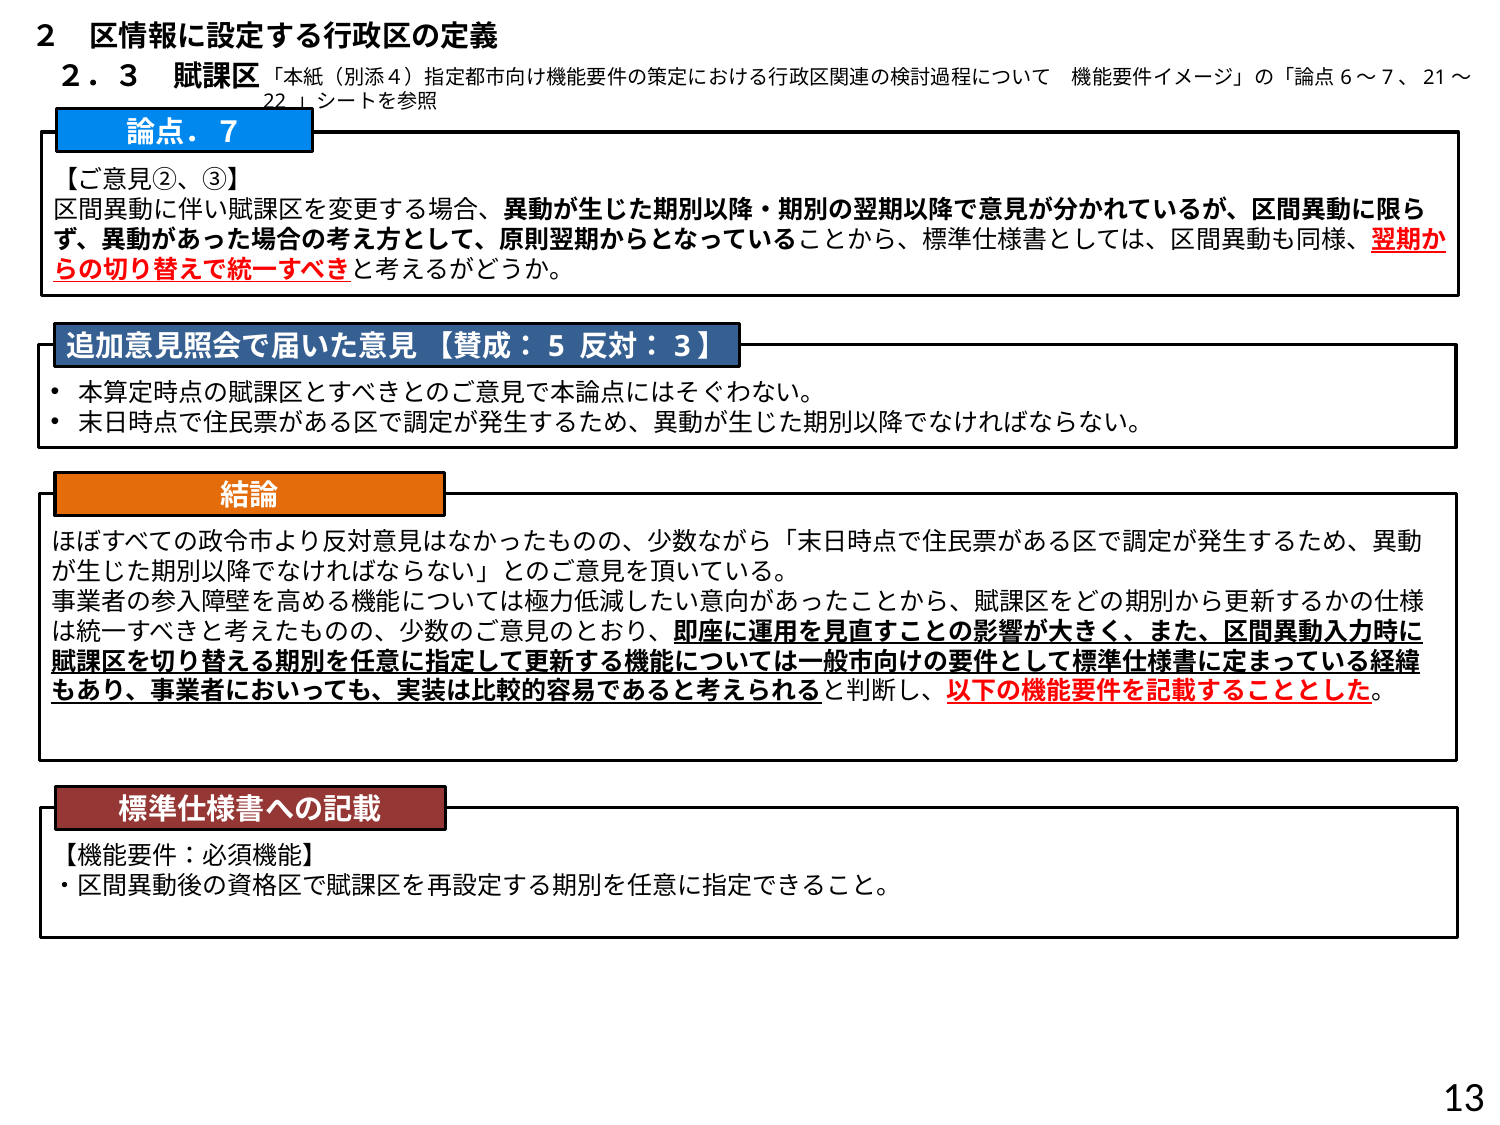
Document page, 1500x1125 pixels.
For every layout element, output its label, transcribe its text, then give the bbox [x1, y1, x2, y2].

text_box 【機能要件：必須機能】 ・区間異動後の資格区で賦課区を再設定する期別を任意に指定できること。 [40, 807, 1458, 938]
text_box 結論 [53, 470, 447, 518]
text_box ２ 区情報に設定する行政区の定義 [16, 2, 1440, 49]
text_box 本算定時点の賦課区とすべきとのご意見で本論点にはそぐわない。 末日時点で住民票がある区で調定が発生するため、異動が生じた期別以降でなければならない。 [38, 344, 1457, 448]
text_box 追加意見照会で届いた意見 【賛成：5 反対：3】 [52, 321, 741, 369]
text_box 標準仕様書への記載 [54, 785, 448, 832]
slide_number 12 [1149, 1065, 1500, 1125]
text_box 【ご意見②、③】 区間異動に伴い賦課区を変更する場合、異動が生じた期別以降・期別の翌期以降で意見が分かれているが、区間異動に限らず、異動があった場合の考え方として、原則翌期からとなっていることから、標準仕様書としては、区間異動も同様、翌期からの切り替えで統一すべきと考えるがどうか。 [41, 132, 1459, 296]
text_box 「本紙（別添４）指定都市向け機能要件の策定における行政区関連の検討過程について 機能要件イメージ」の「論点6～7、21～22 」シートを参照 [248, 49, 1500, 88]
text_box 論点．７ [55, 107, 315, 154]
text_box ２．３ 賦課区 [41, 42, 1464, 89]
text_box ほぼすべての政令市より反対意見はなかったものの、少数ながら「末日時点で住民票がある区で調定が発生するため、異動が生じた期別以降でなければならない」とのご意見を頂いている。 事業者の参入障壁を高める機能については極力低減したい意向があったことから、賦課区をどの期別から更新するかの仕様は統一すべきと考えたものの、少数のご意見のとおり、即座に運用を見直すことの影響が大きく、また、区間異動入力時に賦課区を切り替える期別を任意に指定して更新する機能については一般市向けの要件として標準仕様書に定まっている経緯もあり、事業者においっても、実装は比較的容易であると考えられると判断し、以下の機能要件を記載することとした。 [39, 493, 1457, 761]
